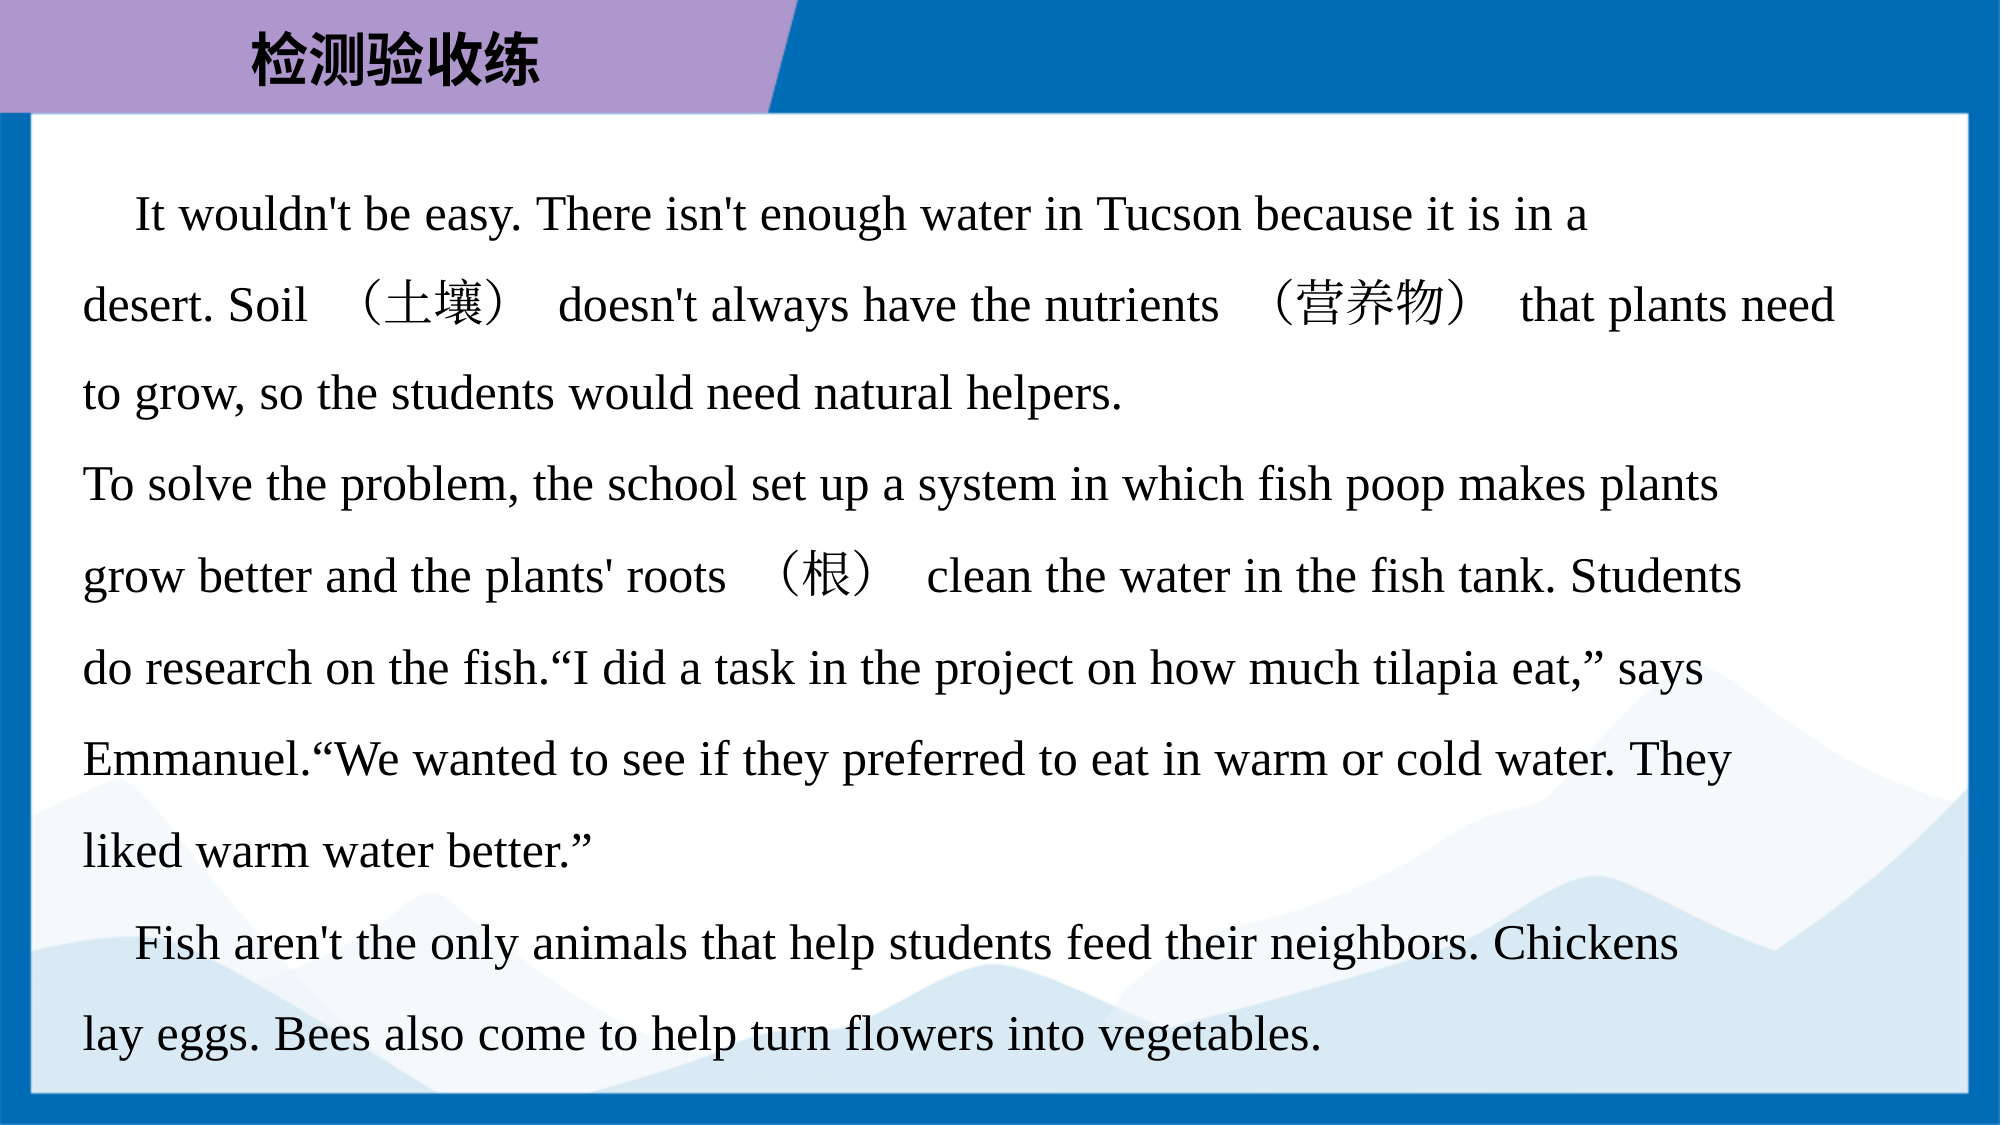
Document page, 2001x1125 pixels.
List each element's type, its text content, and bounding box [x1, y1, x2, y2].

picture [0, 0, 2000, 1125]
text_box To solve the problem, the school set up a system in which fish poop makes plants grow better and the plants' roots （根） clean the water in the fish tank. Students do research on the fish.“I did a task in the project on how much tilapia eat,” says Emmanuel.“We wanted to see if they preferred to eat in warm or cold water. They liked warm water better.” Fish aren't the only animals that help students feed their neighbors. Chickens lay eggs. Bees also come to help turn flowers into vegetables. [82, 419, 1917, 1061]
text_box It wouldn't be easy. There isn't enough water in Tucson because it is in a desert. Soil （土壤） doesn't always have the nutrients （营养物） that plants need to grow, so the students would need natural helpers. [82, 148, 1918, 410]
